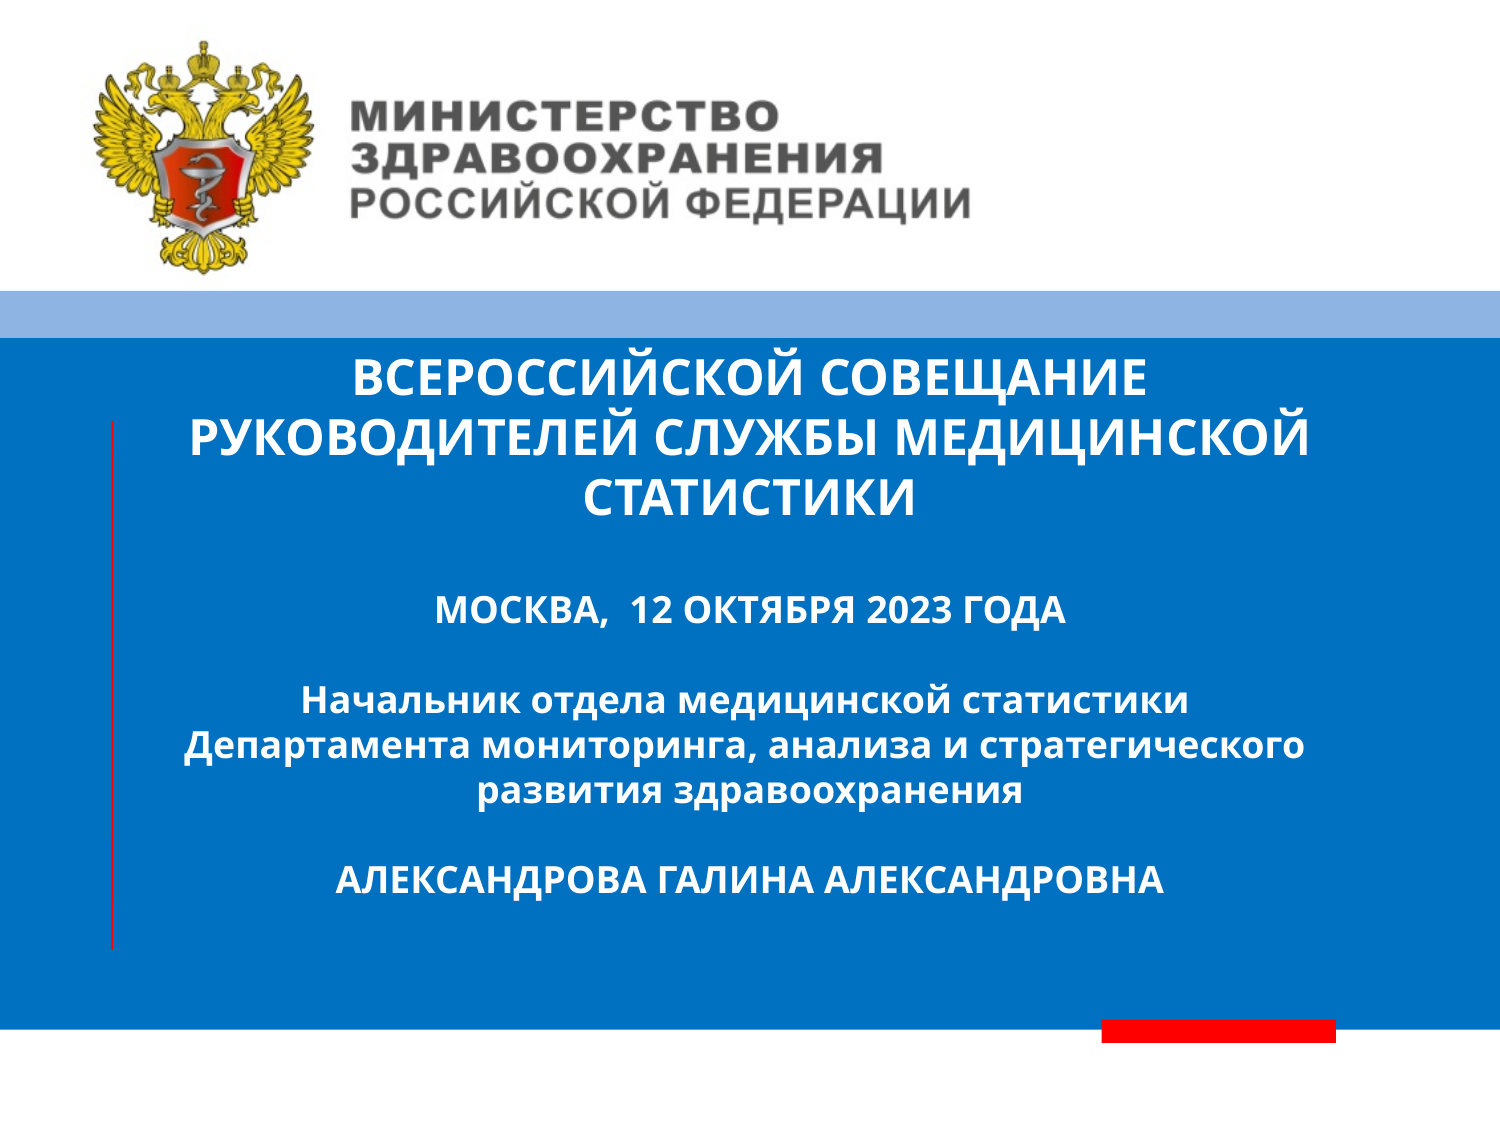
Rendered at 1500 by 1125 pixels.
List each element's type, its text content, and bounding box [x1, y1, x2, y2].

text_box [0, 290, 12, 338]
text_box [1101, 1019, 1336, 1043]
text_box [1044, 290, 1500, 338]
text_box ВСЕРОССИЙСКОЙ СОВЕЩАНИЕ РУКОВОДИТЕЛЕЙ СЛУЖБЫ МЕДИЦИНСКОЙ СТАТИСТИКИ МОСКВА, 12 ОКТЯБРЯ 2023 ГОДА Начальник отдела медицинской статистики Департамента мониторинга, анализа и стратегического развития здравоохранения АЛЕКСАНДРОВА ГАЛИНА АЛЕКСАНДРОВНА [112, 338, 1388, 953]
picture [17, 0, 1040, 506]
text_box [0, 338, 1500, 1030]
